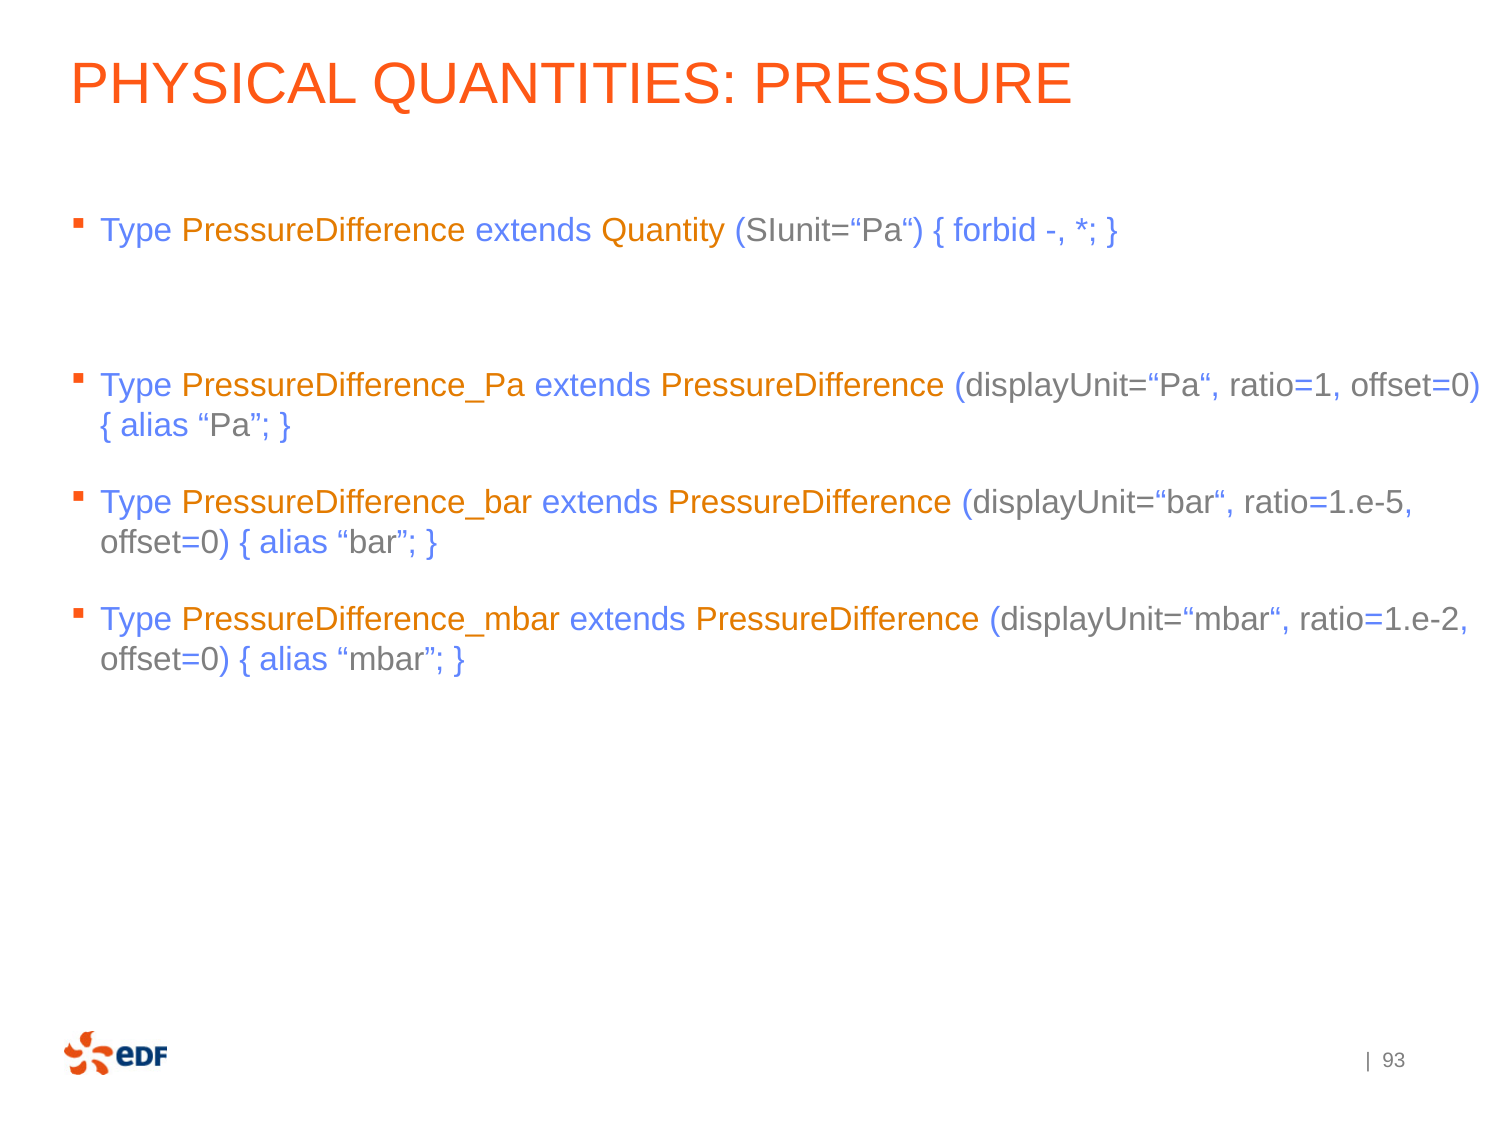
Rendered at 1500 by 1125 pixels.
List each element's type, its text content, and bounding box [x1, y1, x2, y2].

list Type PressureDifference extends Quantity (SIunit=“Pa“) { forbid -, *; } Type PressureDifference_Pa extends PressureDifference (displayUnit=“Pa“, ratio=1, offset=0) { alias “Pa”; } Type PressureDifference_bar extends PressureDifference (displayUnit=“bar“, ratio=1.e-5, offset=0) { alias “bar”; } Type PressureDifference_mbar extends PressureDifference (displayUnit=“mbar“, ratio=1.e-2, offset=0) { alias “mbar”; } [64, 208, 1500, 1083]
title Physical quantities: Pressure [64, 45, 1436, 185]
